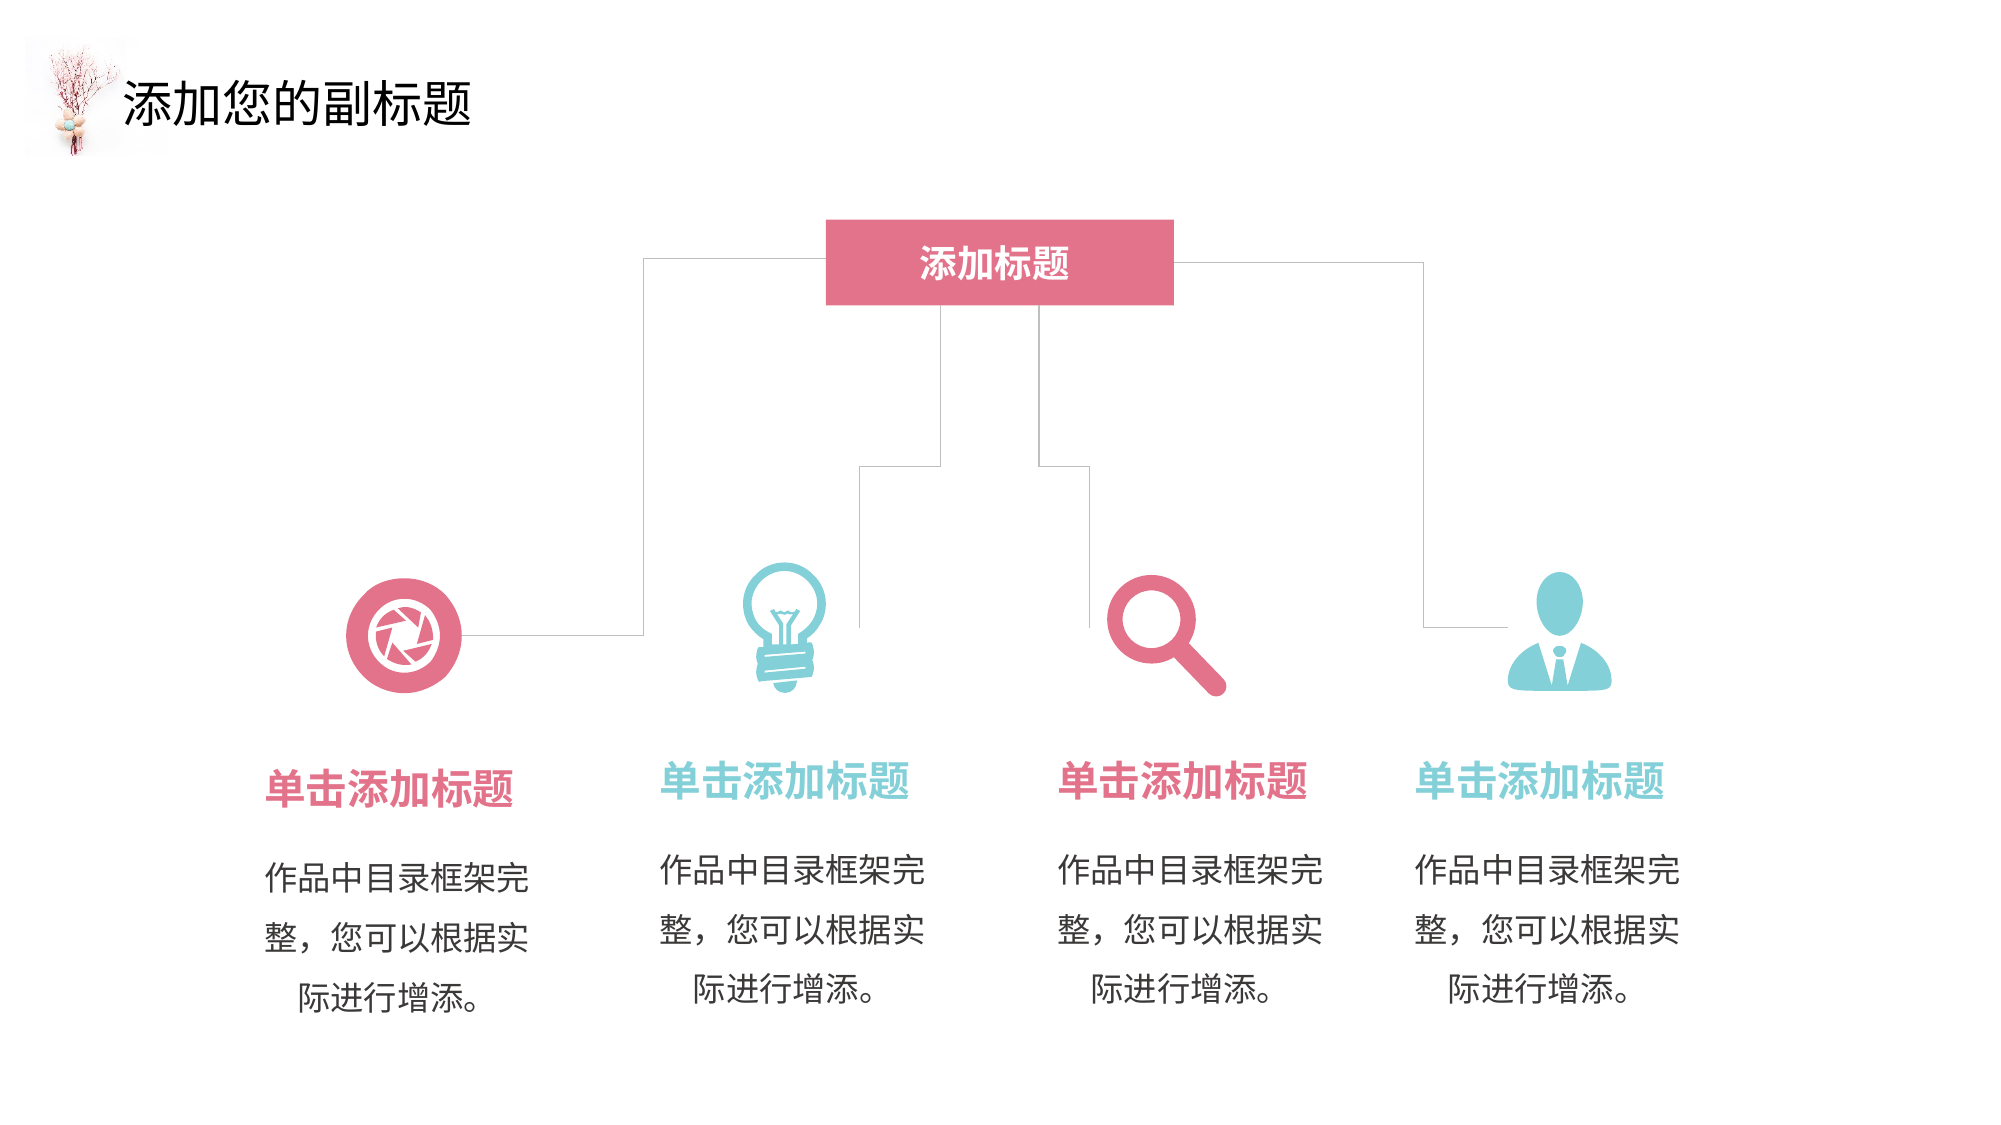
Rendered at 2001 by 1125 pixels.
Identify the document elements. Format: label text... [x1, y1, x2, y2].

text_box 单击添加标题 [1042, 747, 1339, 813]
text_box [902, 441, 1174, 492]
text_box 作品中目录框架完整，您可以根据实际进行增添。 [249, 829, 546, 1024]
text_box 作品中目录框架完整，您可以根据实际进行增添。 [644, 821, 941, 1016]
text_box [773, 680, 797, 693]
text_box 作品中目录框架完整，您可以根据实际进行增添。 [1399, 821, 1696, 1016]
text_box 单击添加标题 [644, 747, 941, 813]
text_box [24, 37, 547, 156]
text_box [738, 425, 1062, 508]
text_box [1174, 262, 1424, 628]
text_box [1536, 571, 1583, 636]
text_box [1106, 573, 1228, 698]
text_box 添加标题 [904, 232, 1089, 292]
text_box [825, 219, 1175, 306]
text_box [439, 258, 826, 636]
text_box [346, 578, 462, 694]
text_box [756, 636, 814, 682]
text_box 单击添加标题 [1399, 747, 1696, 813]
text_box 作品中目录框架完整，您可以根据实际进行增添。 [1042, 821, 1339, 1016]
text_box [1507, 642, 1612, 691]
text_box 单击添加标题 [249, 755, 546, 821]
